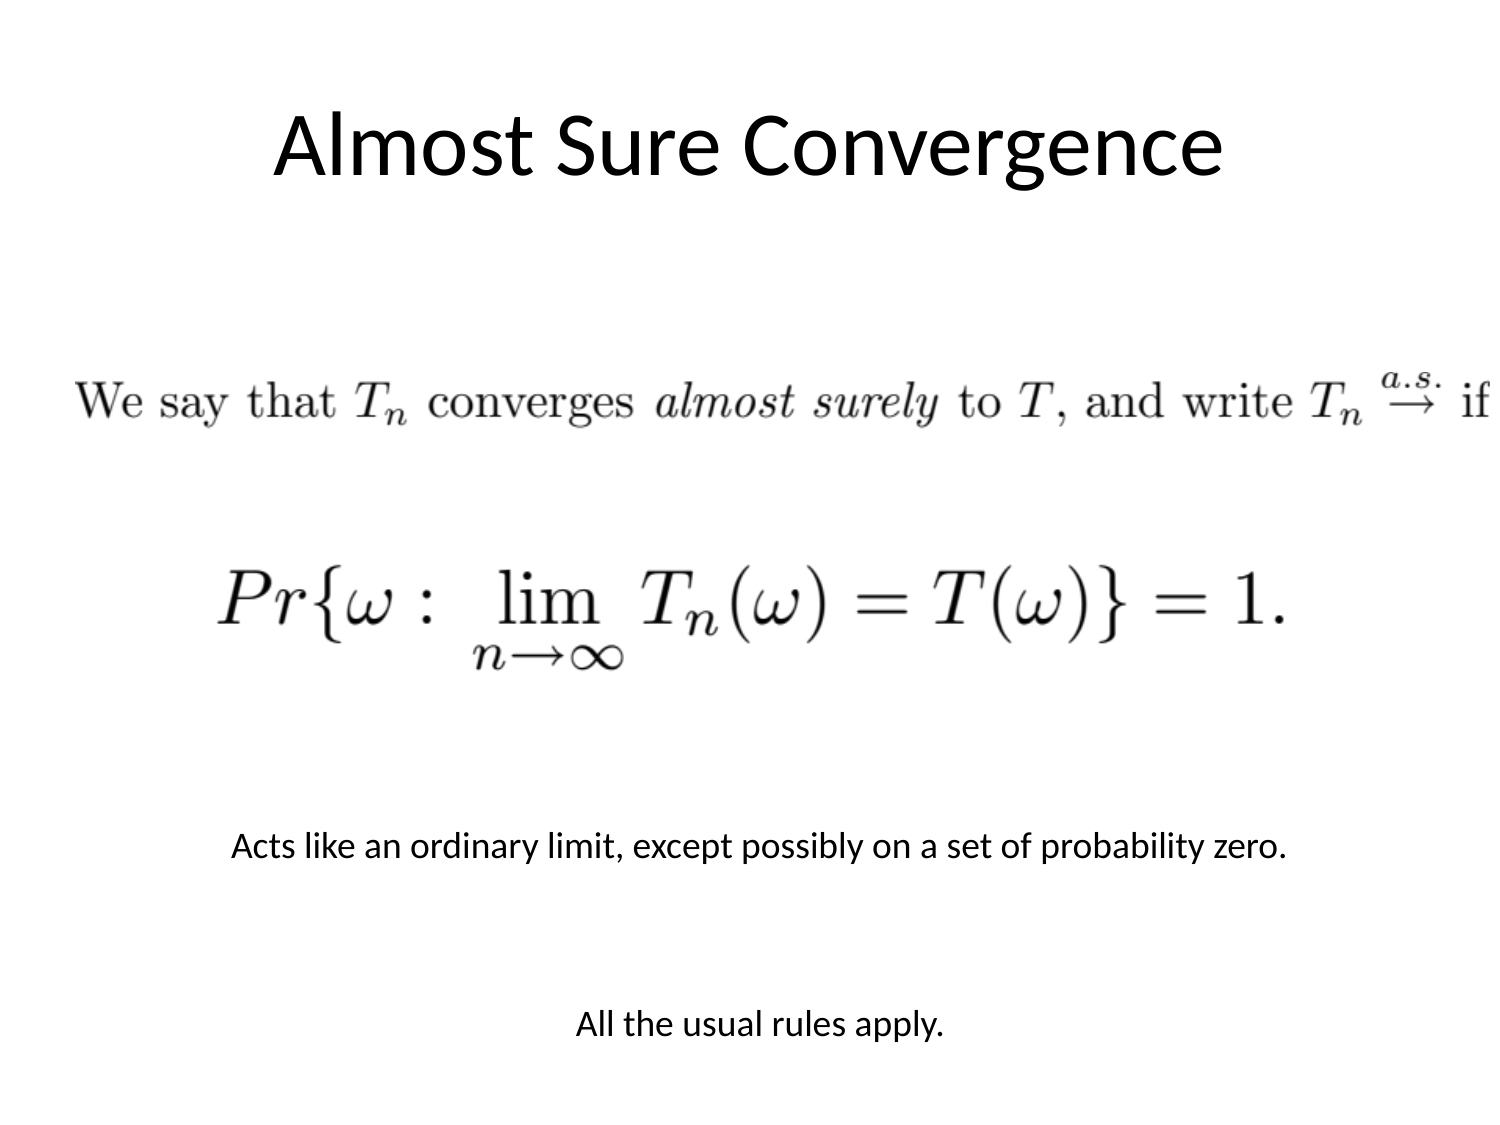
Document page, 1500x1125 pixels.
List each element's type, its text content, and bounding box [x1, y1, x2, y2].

text_box All the usual rules apply. [561, 992, 961, 1052]
text_box Acts like an ordinary limit, except possibly on a set of probability zero. [216, 813, 1305, 874]
title Almost Sure Convergence [75, 45, 1425, 233]
picture [215, 562, 1287, 678]
picture [74, 371, 1490, 429]
